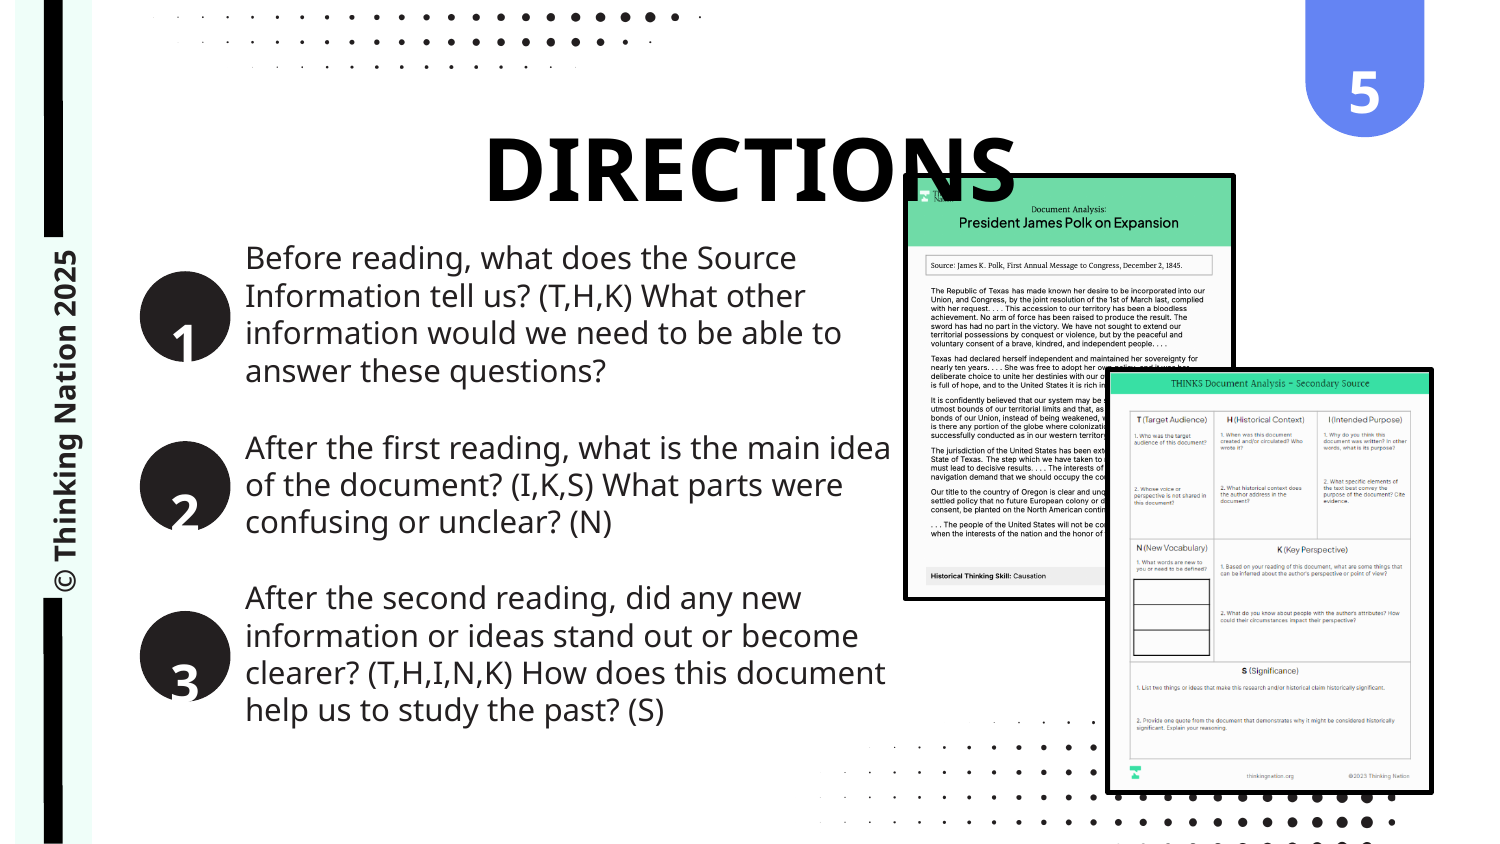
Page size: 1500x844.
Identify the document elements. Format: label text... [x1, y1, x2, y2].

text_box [139, 578, 957, 731]
picture [907, 177, 1430, 791]
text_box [139, 238, 957, 391]
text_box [14, 0, 93, 844]
text_box [795, 720, 1396, 844]
text_box DIRECTIONS [97, 71, 1416, 219]
text_box [128, 0, 729, 69]
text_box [1300, 0, 1430, 138]
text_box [139, 427, 920, 542]
